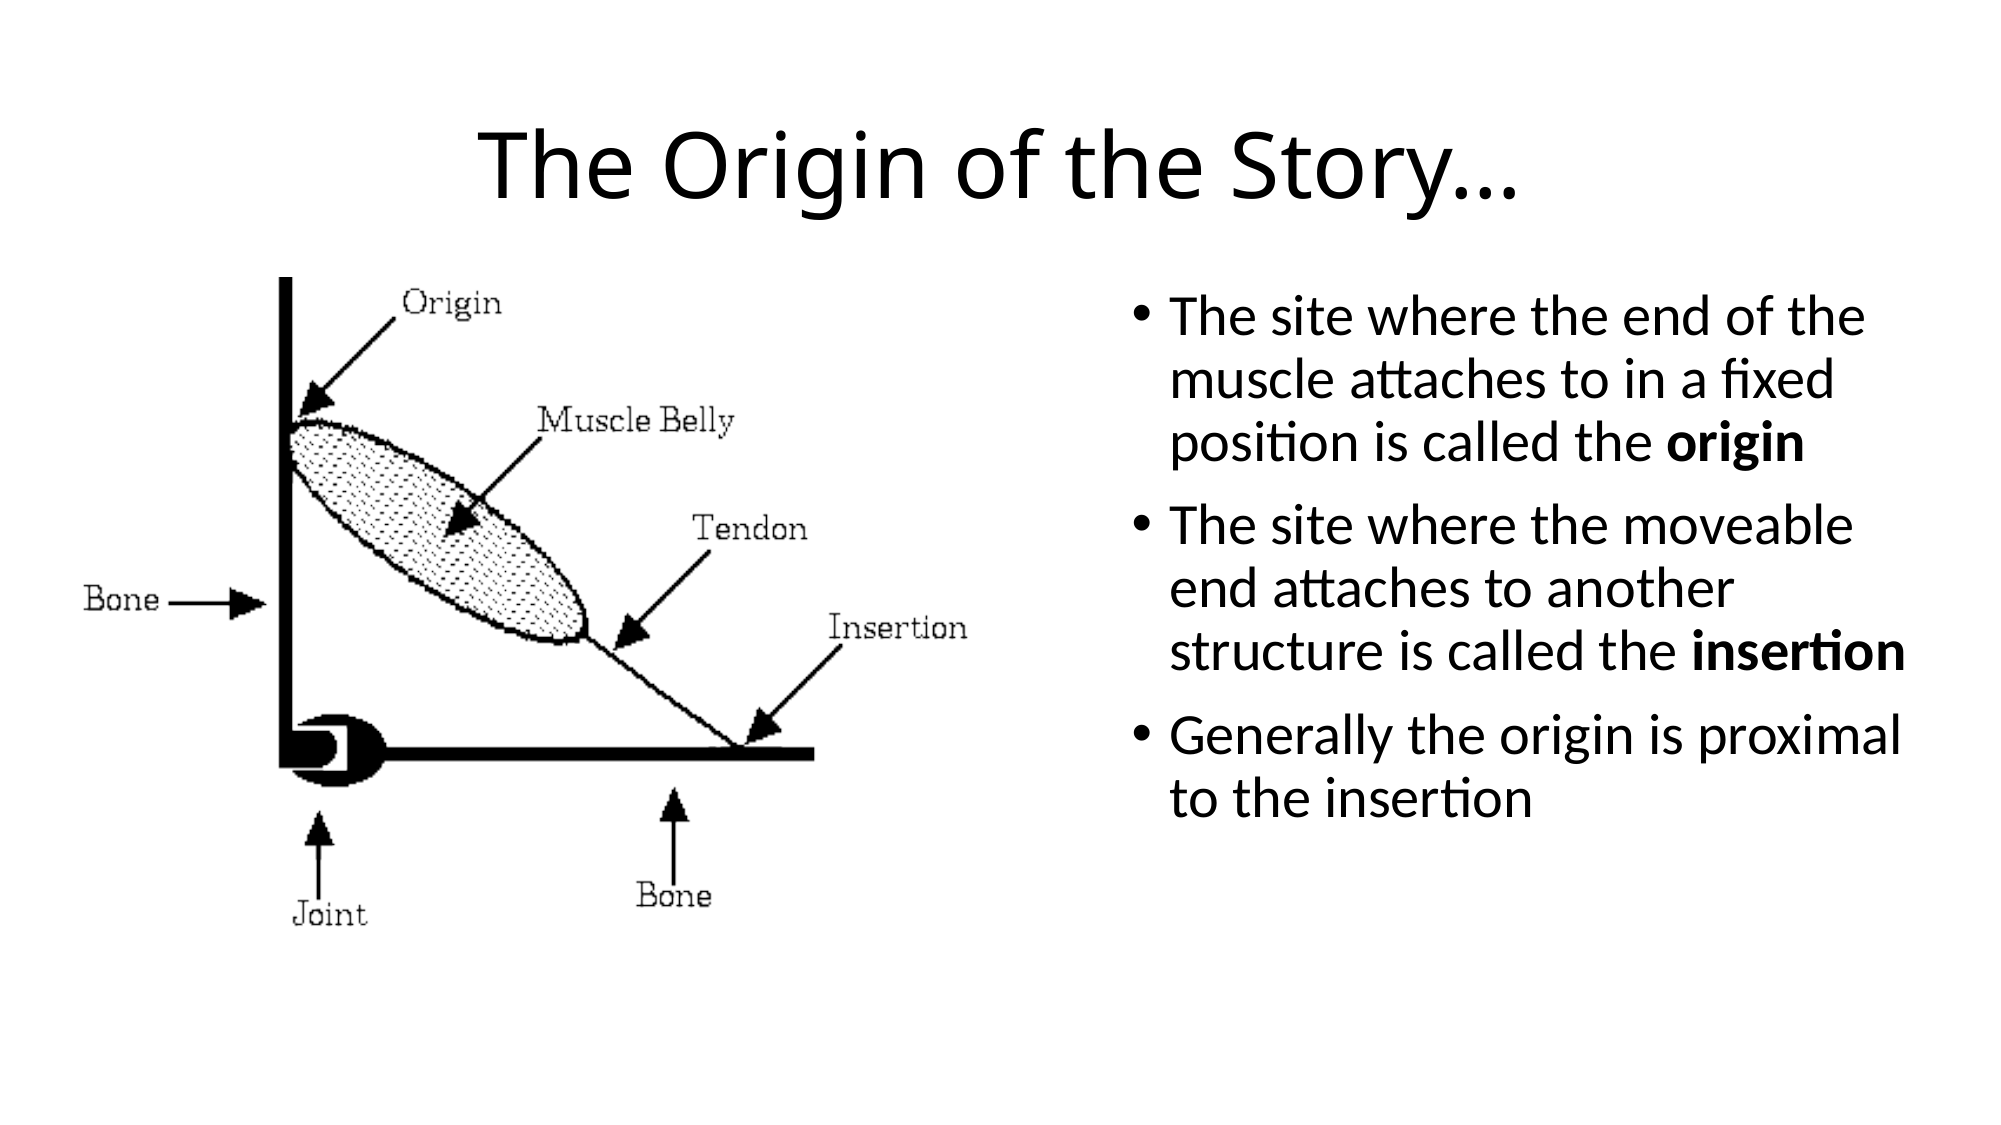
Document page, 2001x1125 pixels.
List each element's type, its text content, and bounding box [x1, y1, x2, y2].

title The Origin of the Story… [137, 59, 1863, 278]
picture [77, 277, 980, 938]
list The site where the end of the muscle attaches to in a fixed position is called the origin The site where the moveable end attaches to another structure is called the insertion Generally the origin is proximal to the insertion [1116, 277, 1967, 992]
